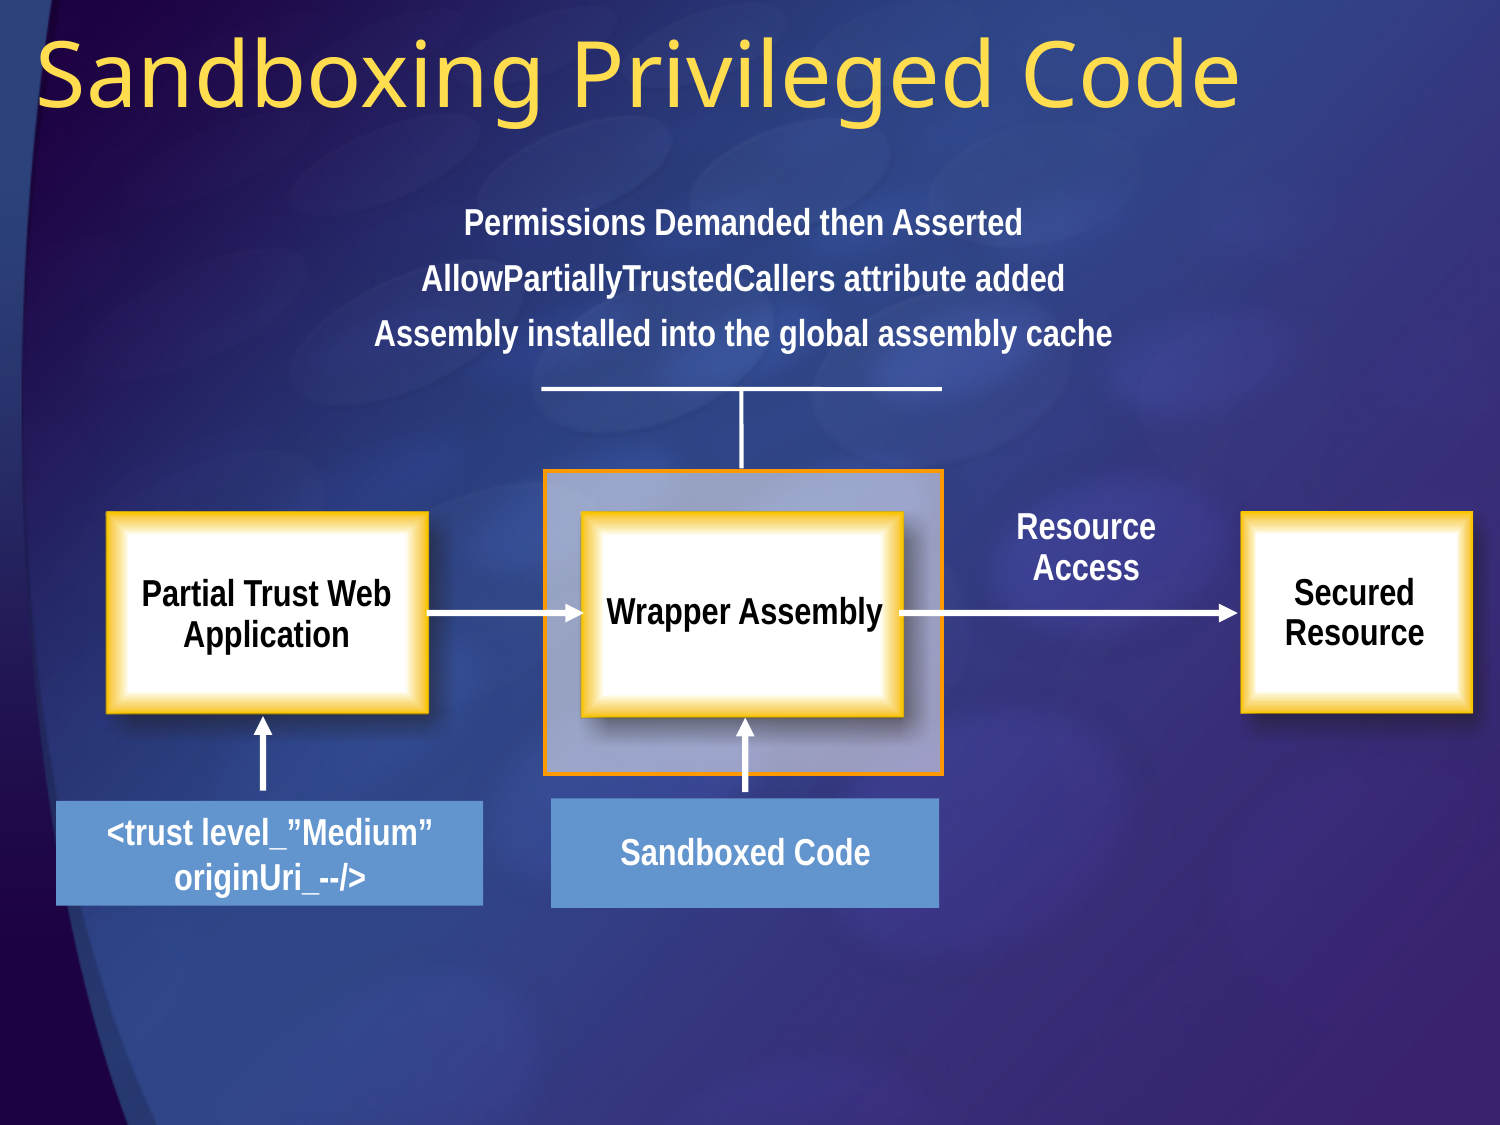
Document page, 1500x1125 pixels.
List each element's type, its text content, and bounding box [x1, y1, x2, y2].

title Sandboxing Privileged Code [20, 20, 1477, 136]
text_box Resource Access [957, 500, 1215, 596]
text_box [545, 471, 943, 612]
picture [0, 0, 1500, 1125]
text_box [936, 606, 1233, 620]
text_box Sandboxed Code [551, 798, 940, 908]
text_box [746, 614, 943, 775]
text_box Permissions Demanded then Asserted AllowPartiallyTrustedCallers attribute added Assembly installed into the global assembly cache [342, 196, 1144, 363]
text_box <trust level_”Medium” originUri_--/> [56, 800, 484, 906]
text_box [545, 614, 745, 775]
